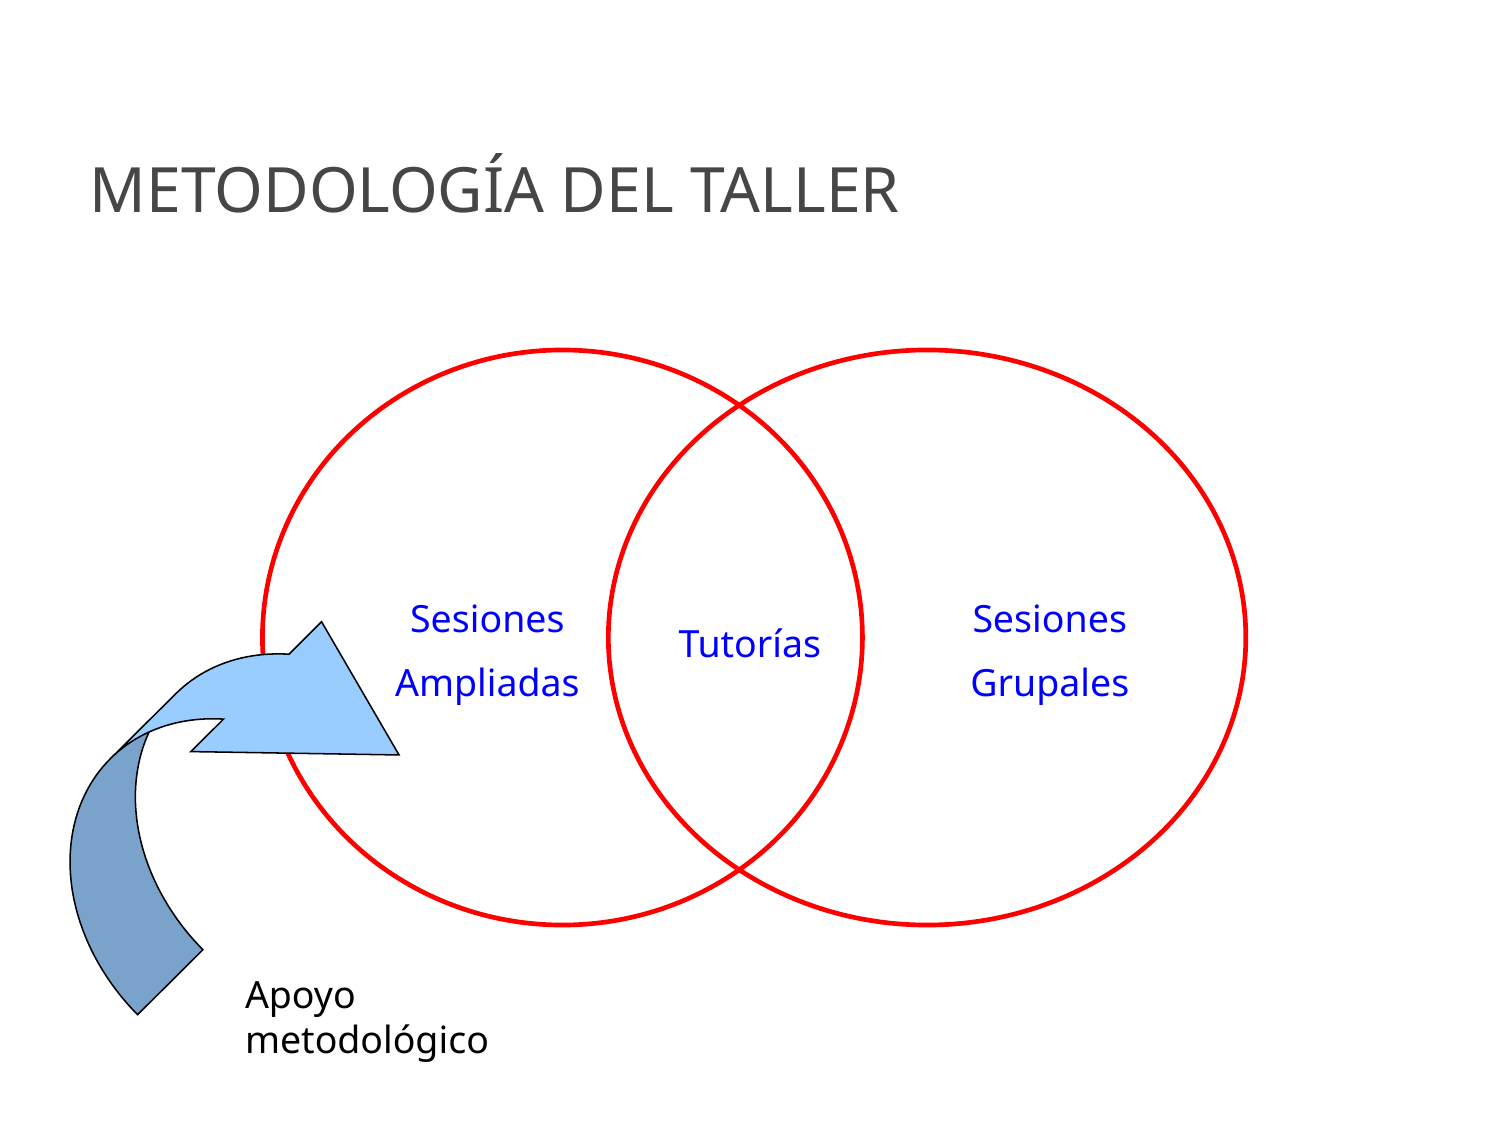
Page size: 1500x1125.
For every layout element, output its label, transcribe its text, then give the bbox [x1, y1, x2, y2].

title Metodología del Taller [75, 45, 1300, 233]
text_box [613, 349, 1246, 926]
text_box [70, 621, 400, 1015]
text_box Sesiones Ampliadas [362, 587, 613, 711]
text_box [262, 349, 739, 689]
text_box Sesiones Grupales [937, 587, 1163, 711]
text_box Tutorías [637, 612, 863, 673]
text_box [288, 692, 739, 926]
text_box Apoyo metodológico [230, 964, 561, 1069]
